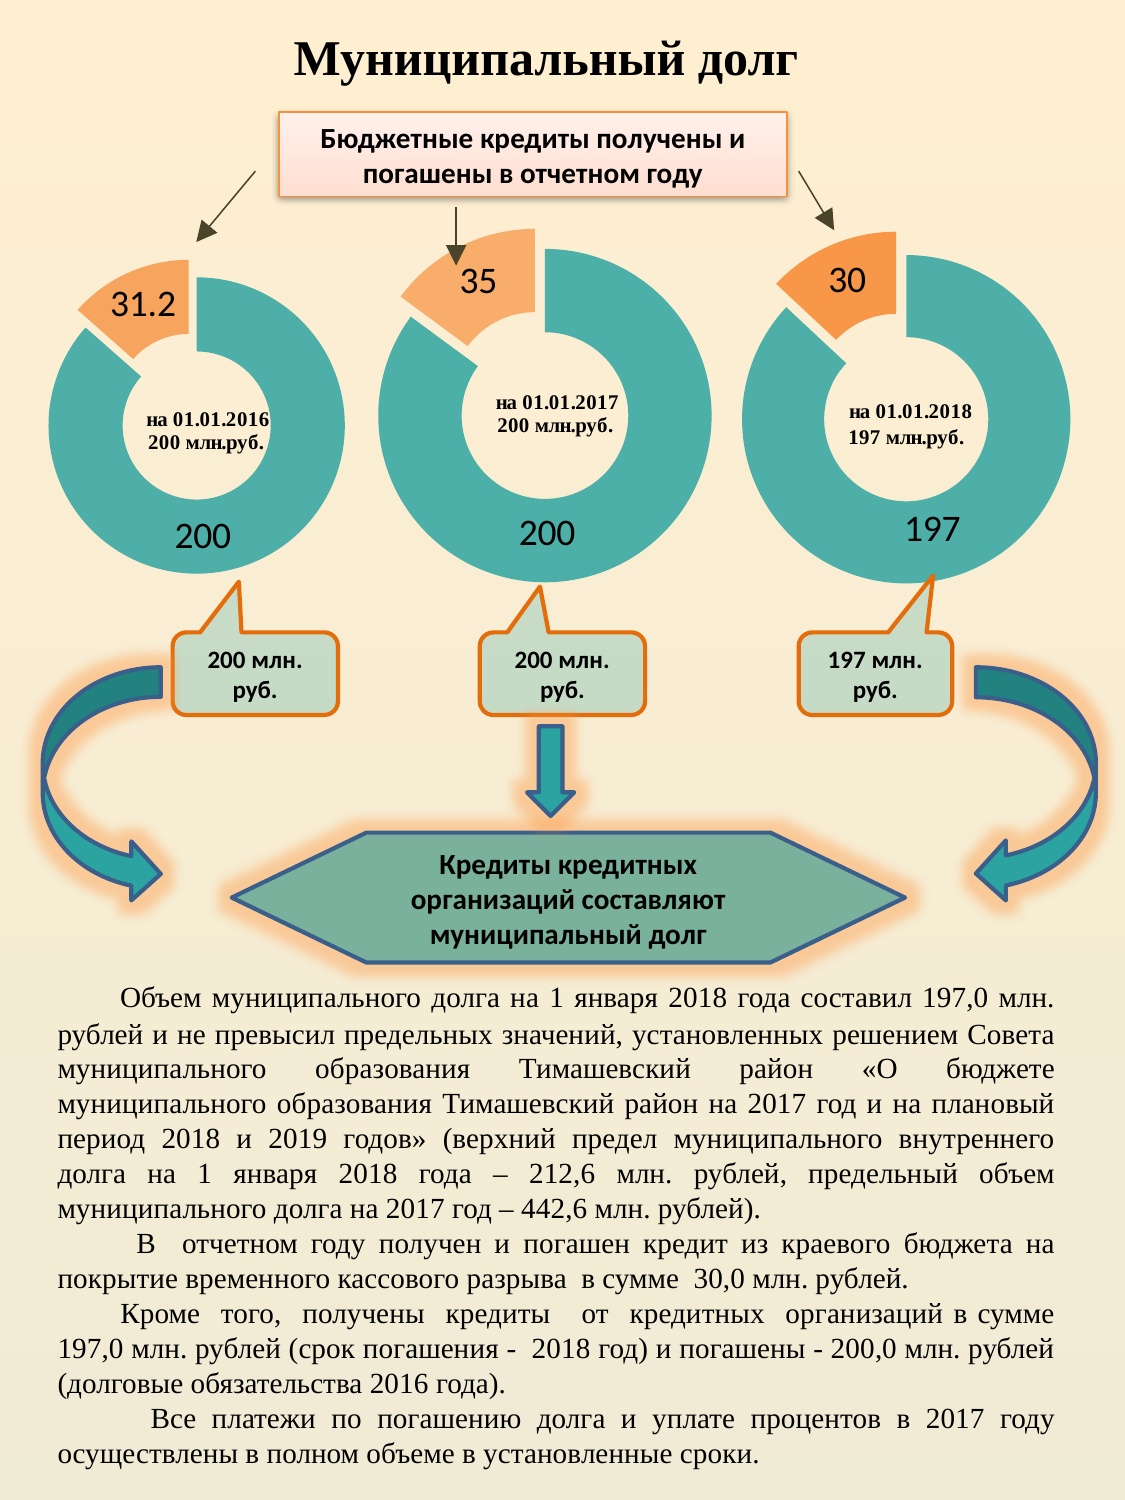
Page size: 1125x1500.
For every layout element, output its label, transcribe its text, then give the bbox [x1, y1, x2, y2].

text_box Кредиты кредитных организаций составляют муниципальный долг [229, 830, 908, 962]
text_box [40, 665, 163, 903]
text_box Бюджетные кредиты получены и погашены в отчетном году [278, 111, 788, 197]
text_box 200 млн. руб. [170, 617, 341, 718]
text_box 200 млн. руб. [477, 604, 648, 718]
text_box [525, 724, 577, 819]
chart [18, 194, 1125, 609]
text_box Объем муниципального долга на 1 января 2018 года составил 197,0 млн. рублей и не превысил предельных значений, установленных решением Совета муниципального образования Тимашевский район «О бюджете муниципального образования Тимашевский район на 2017 год и на плановый период 2018 и 2019 годов» (верхний предел муниципального внутреннего долга на 1 января 2018 года – 212,6 млн. рублей, предельный объем муниципального долга на 2017 год – 442,6 млн. рублей). В отчетном году получен и погашен кредит из краевого бюджета на покрытие временного кассового разрыва в сумме 30,0 млн. рублей. Кроме того, получены кредиты от кредитных организаций в сумме 197,0 млн. рублей (срок погашения - 2018 год) и погашены - 200,0 млн. рублей (долговые обязательства 2016 года). Все платежи по погашению долга и уплате процентов в 2017 году осуществлены в полном объеме в установленные сроки. [42, 962, 1071, 1477]
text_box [798, 170, 835, 231]
text_box 197 млн. руб. [796, 605, 955, 718]
text_box [973, 665, 1098, 903]
text_box Муниципальный долг [278, 17, 856, 93]
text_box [195, 170, 256, 243]
